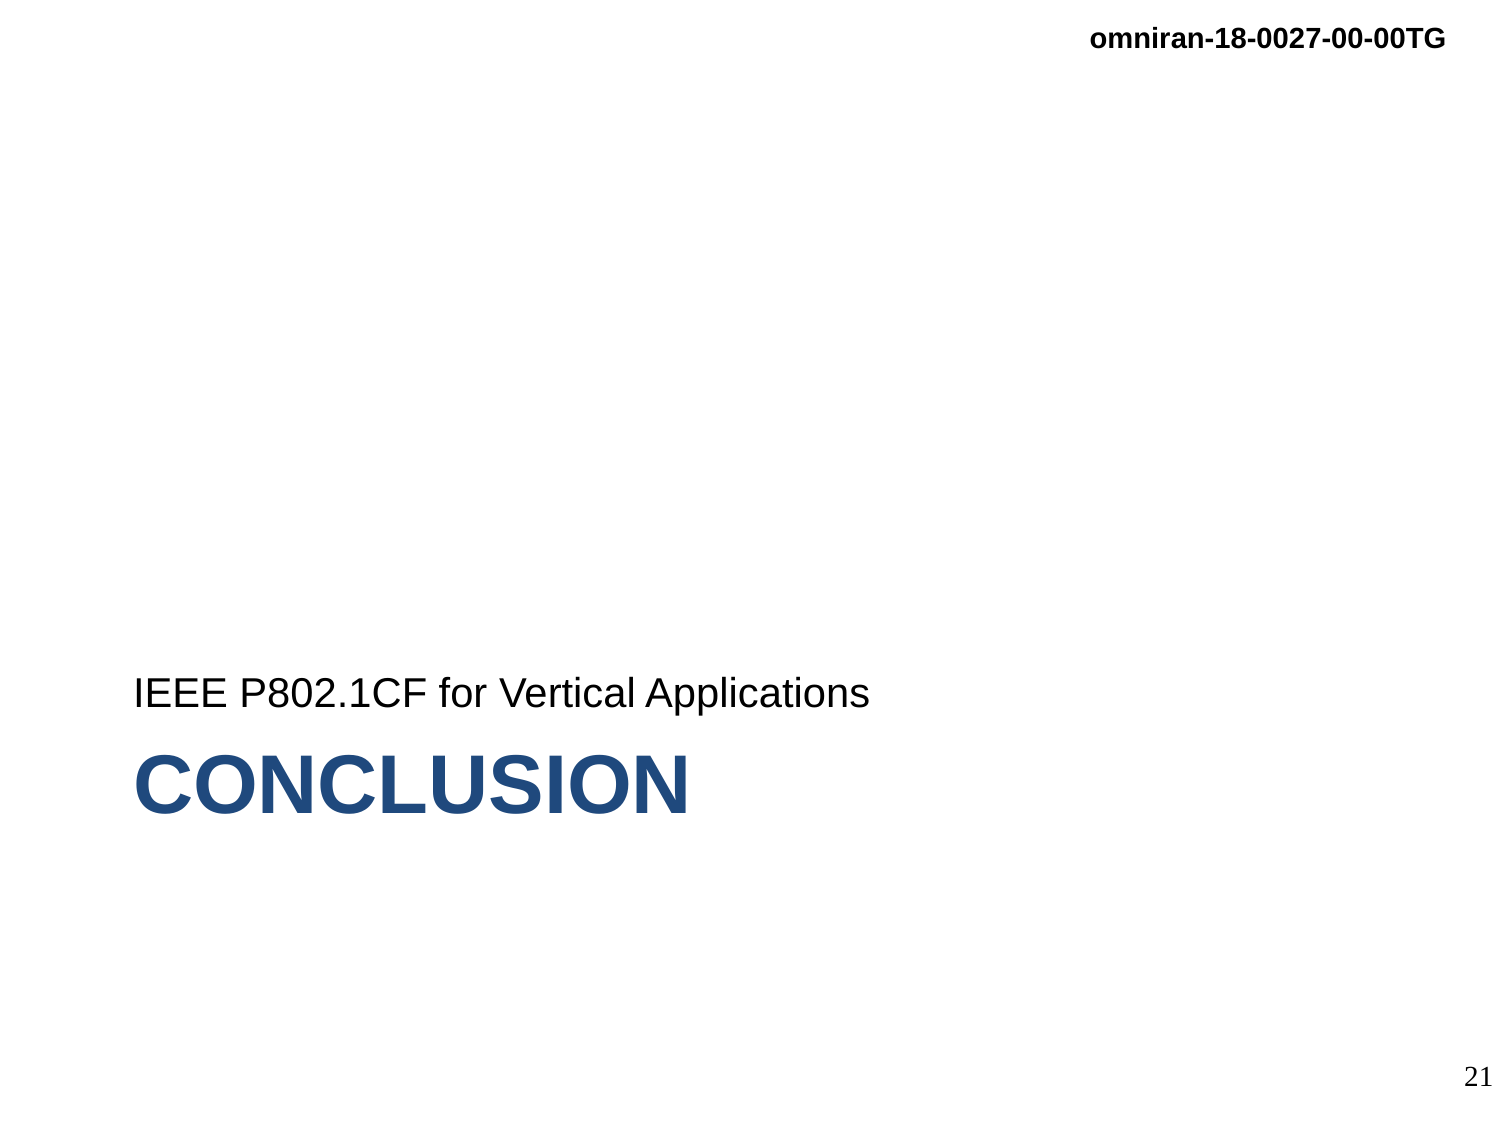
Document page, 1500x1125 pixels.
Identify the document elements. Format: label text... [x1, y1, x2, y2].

list IEEE P802.1CF for Vertical Applications [118, 476, 1394, 723]
title Conclusion [118, 723, 1394, 947]
